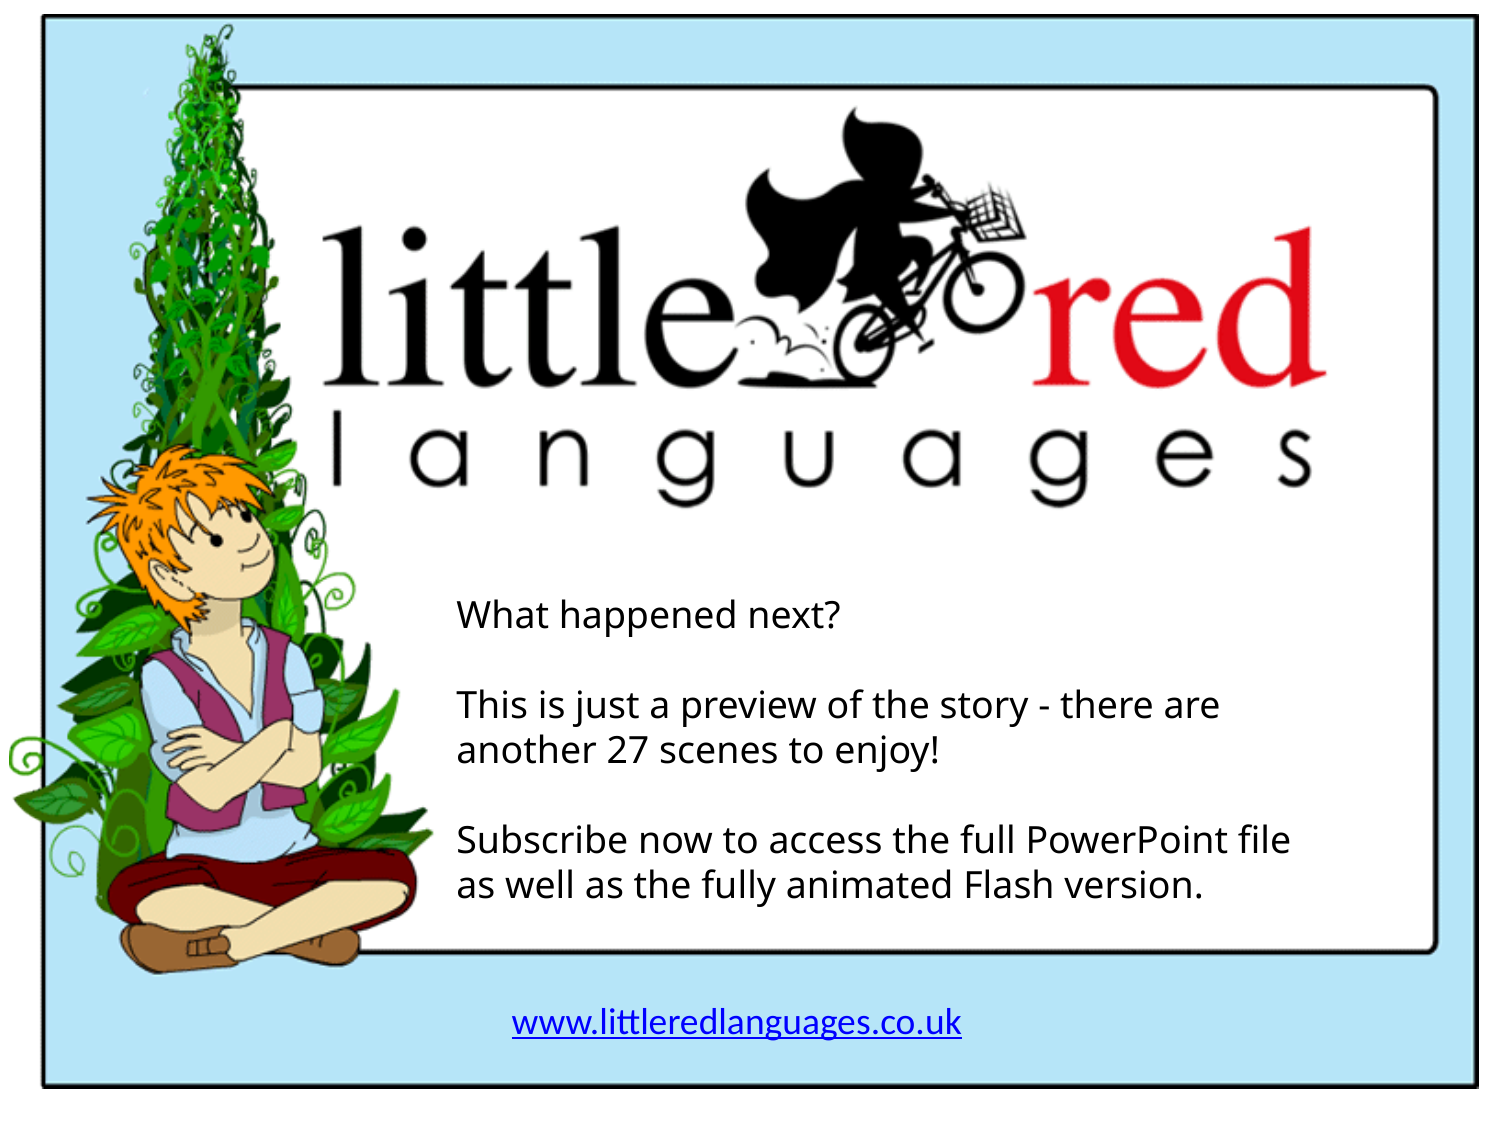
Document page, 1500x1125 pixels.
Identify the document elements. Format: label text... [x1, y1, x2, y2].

picture [9, 14, 1479, 1089]
footer © Little Red Languages Ltd [1137, 1075, 1500, 1125]
